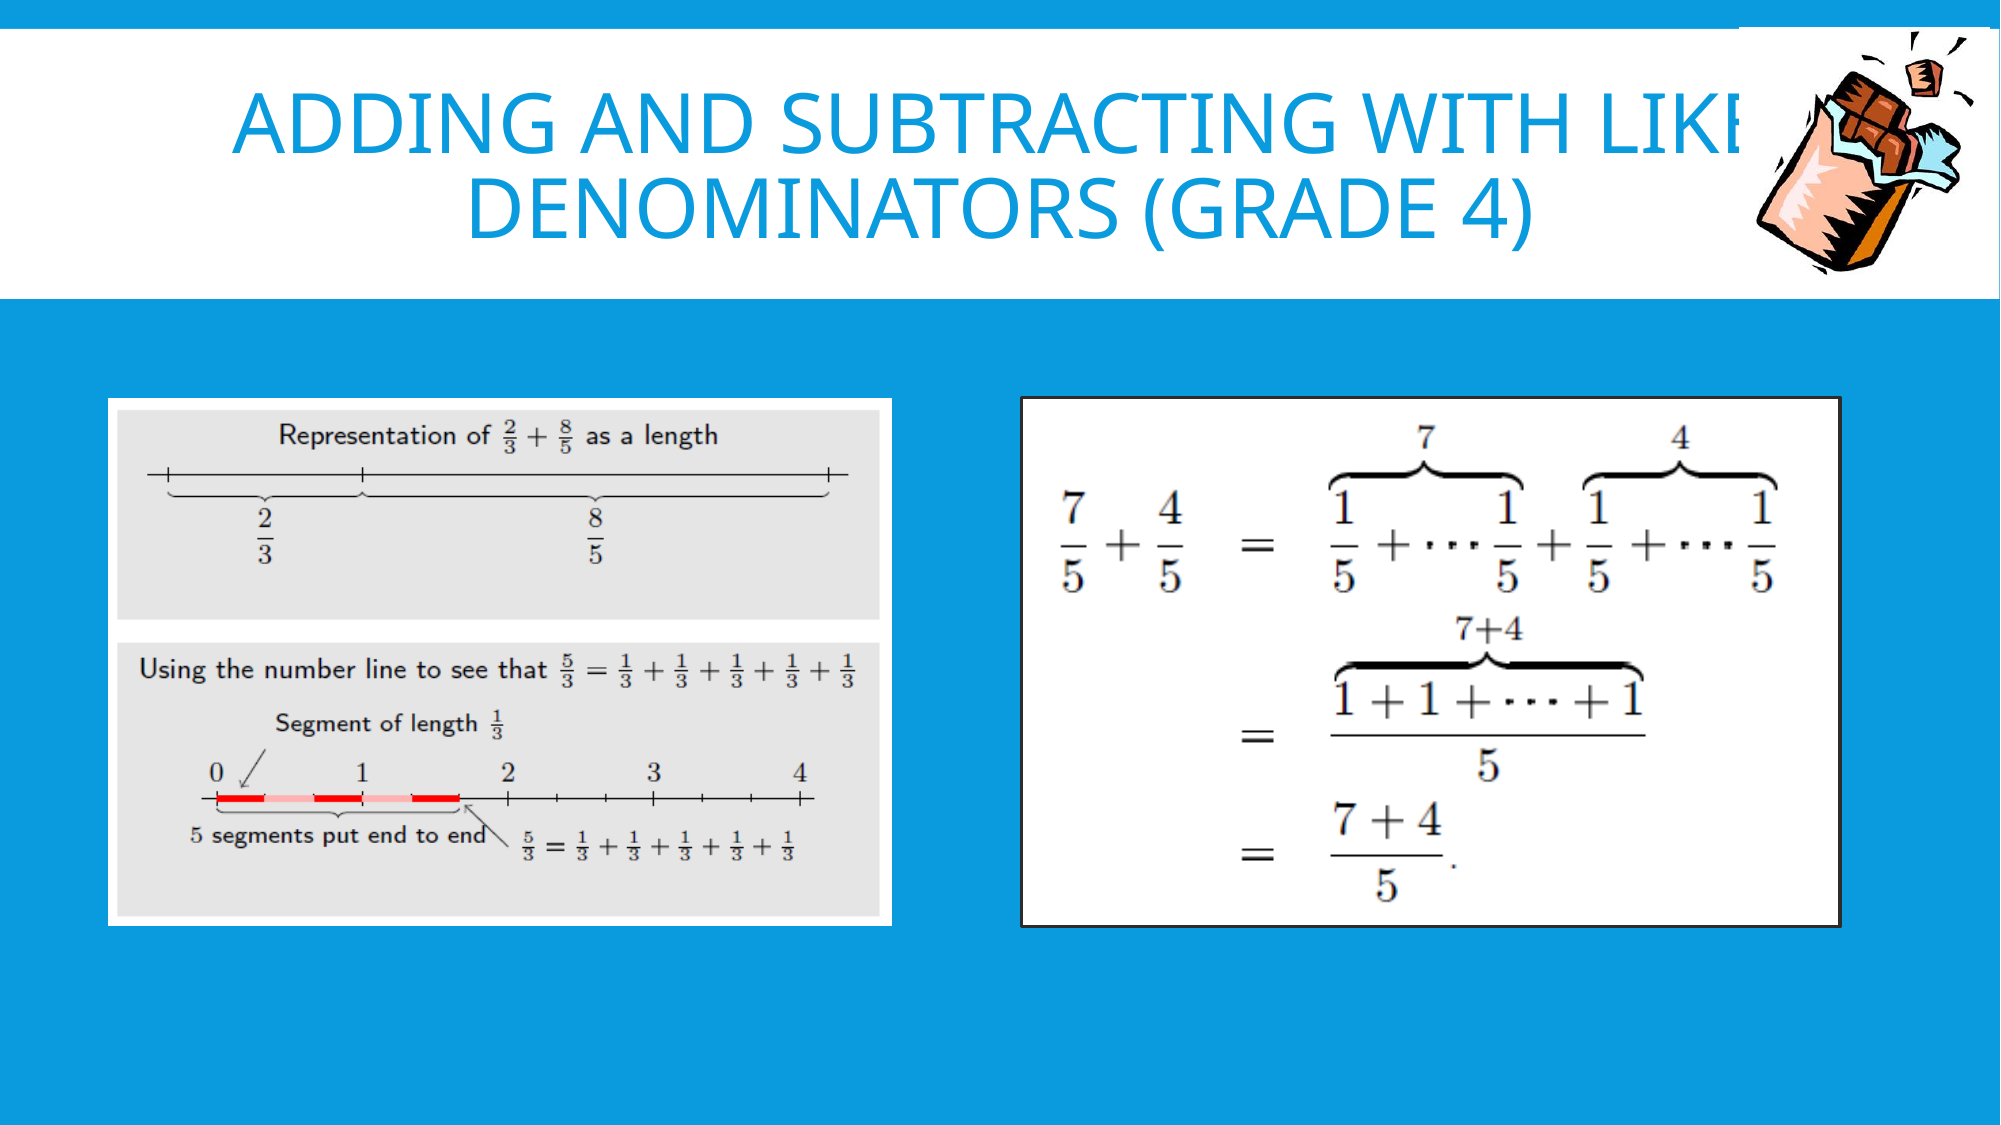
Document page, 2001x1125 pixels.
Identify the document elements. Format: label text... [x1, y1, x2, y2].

picture [109, 399, 891, 925]
picture [1738, 28, 1990, 278]
title Adding and subtracting with like denominators (grade 4) [197, 46, 1803, 295]
picture [1022, 398, 1839, 926]
